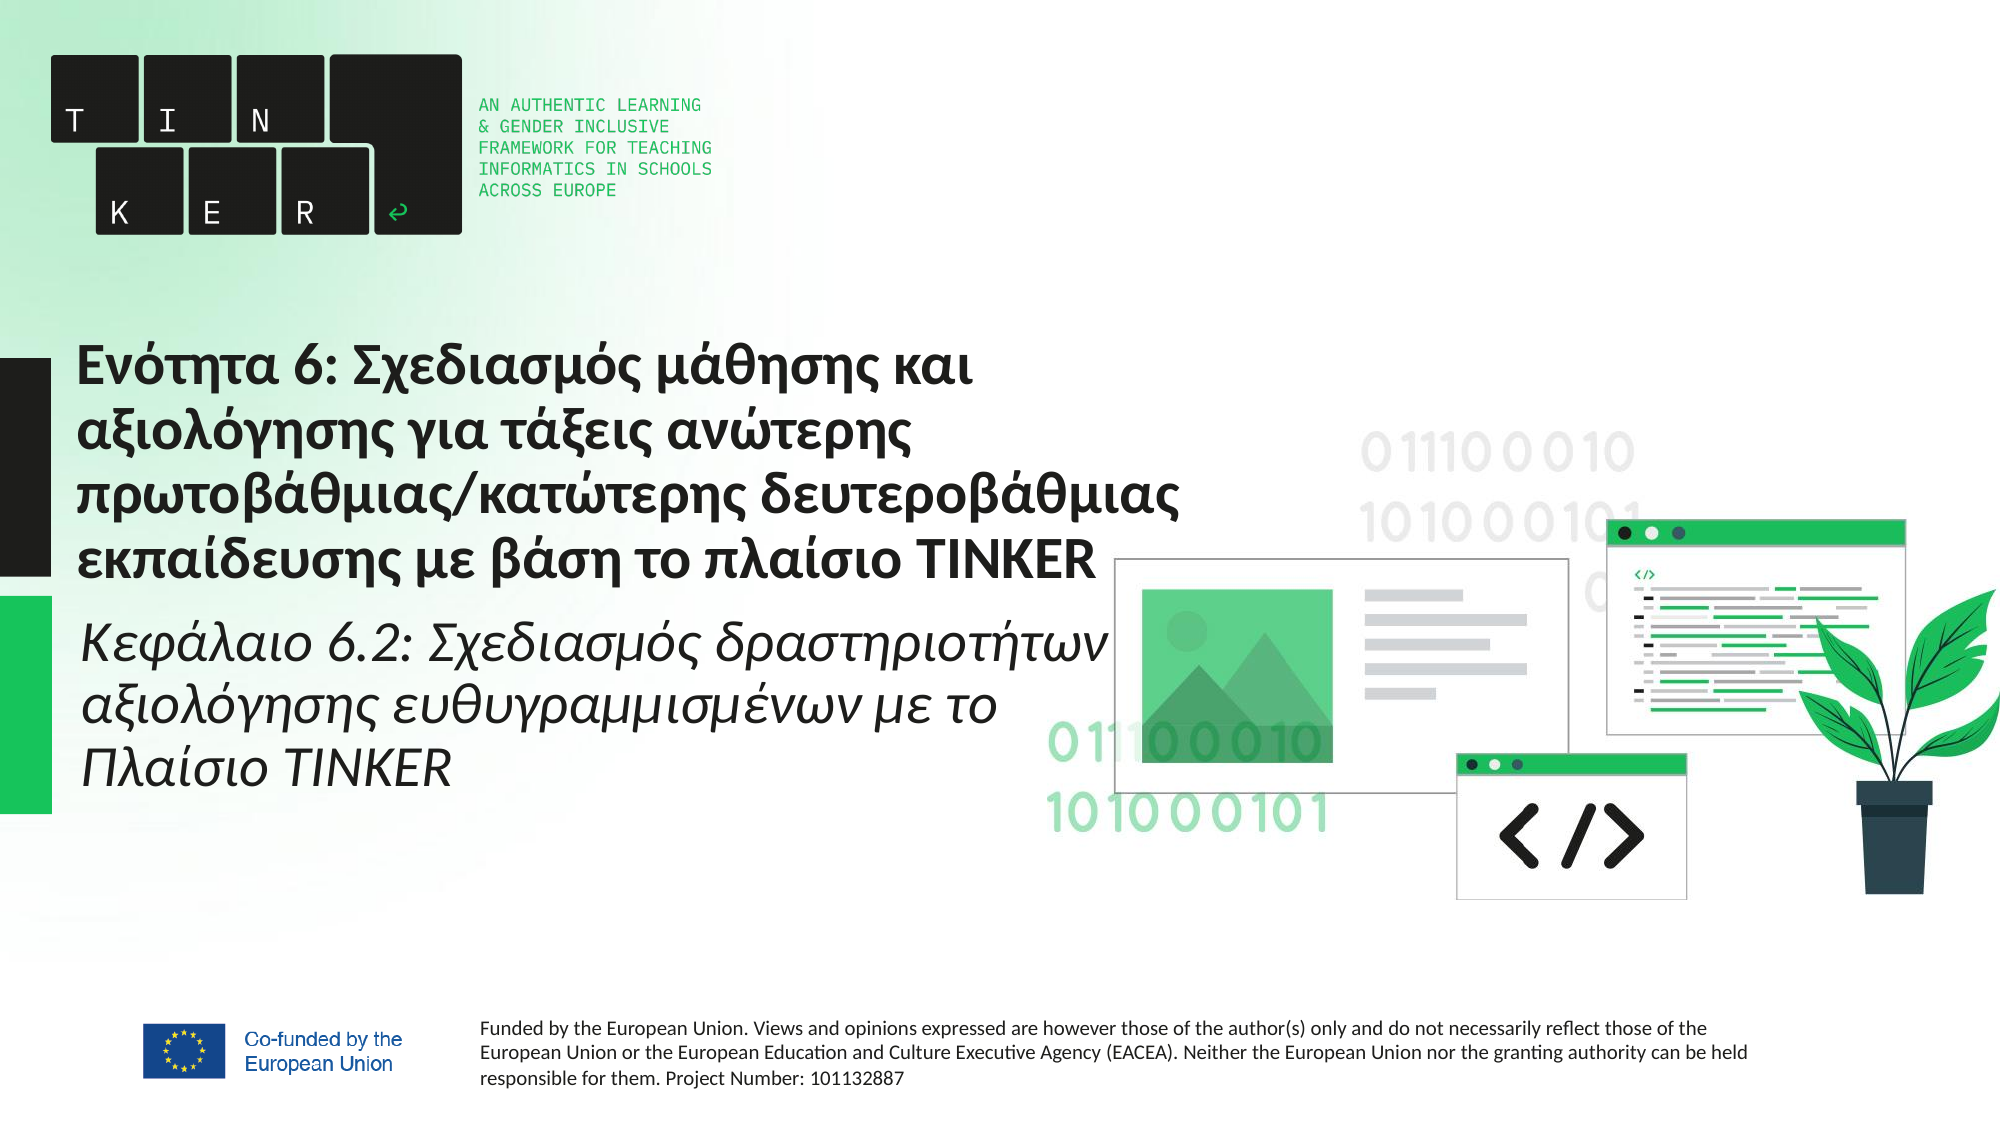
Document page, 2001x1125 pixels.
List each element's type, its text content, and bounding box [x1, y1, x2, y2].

picture [1047, 431, 2000, 900]
title Ενότητα 6: Σχεδιασμός μάθησης και αξιολόγησης για τάξεις ανώτερης πρωτοβάθμιας/κατώτερης δευτεροβάθμιας εκπαίδευσης με βάση το πλαίσιο TINKER [61, 322, 1196, 603]
picture [0, 0, 843, 1125]
subtitle Κεφάλαιο 6.2: Σχεδιασμός δραστηριοτήτων αξιολόγησης ευθυγραμμισμένων με το Πλαίσιο TINKER [65, 599, 1197, 812]
